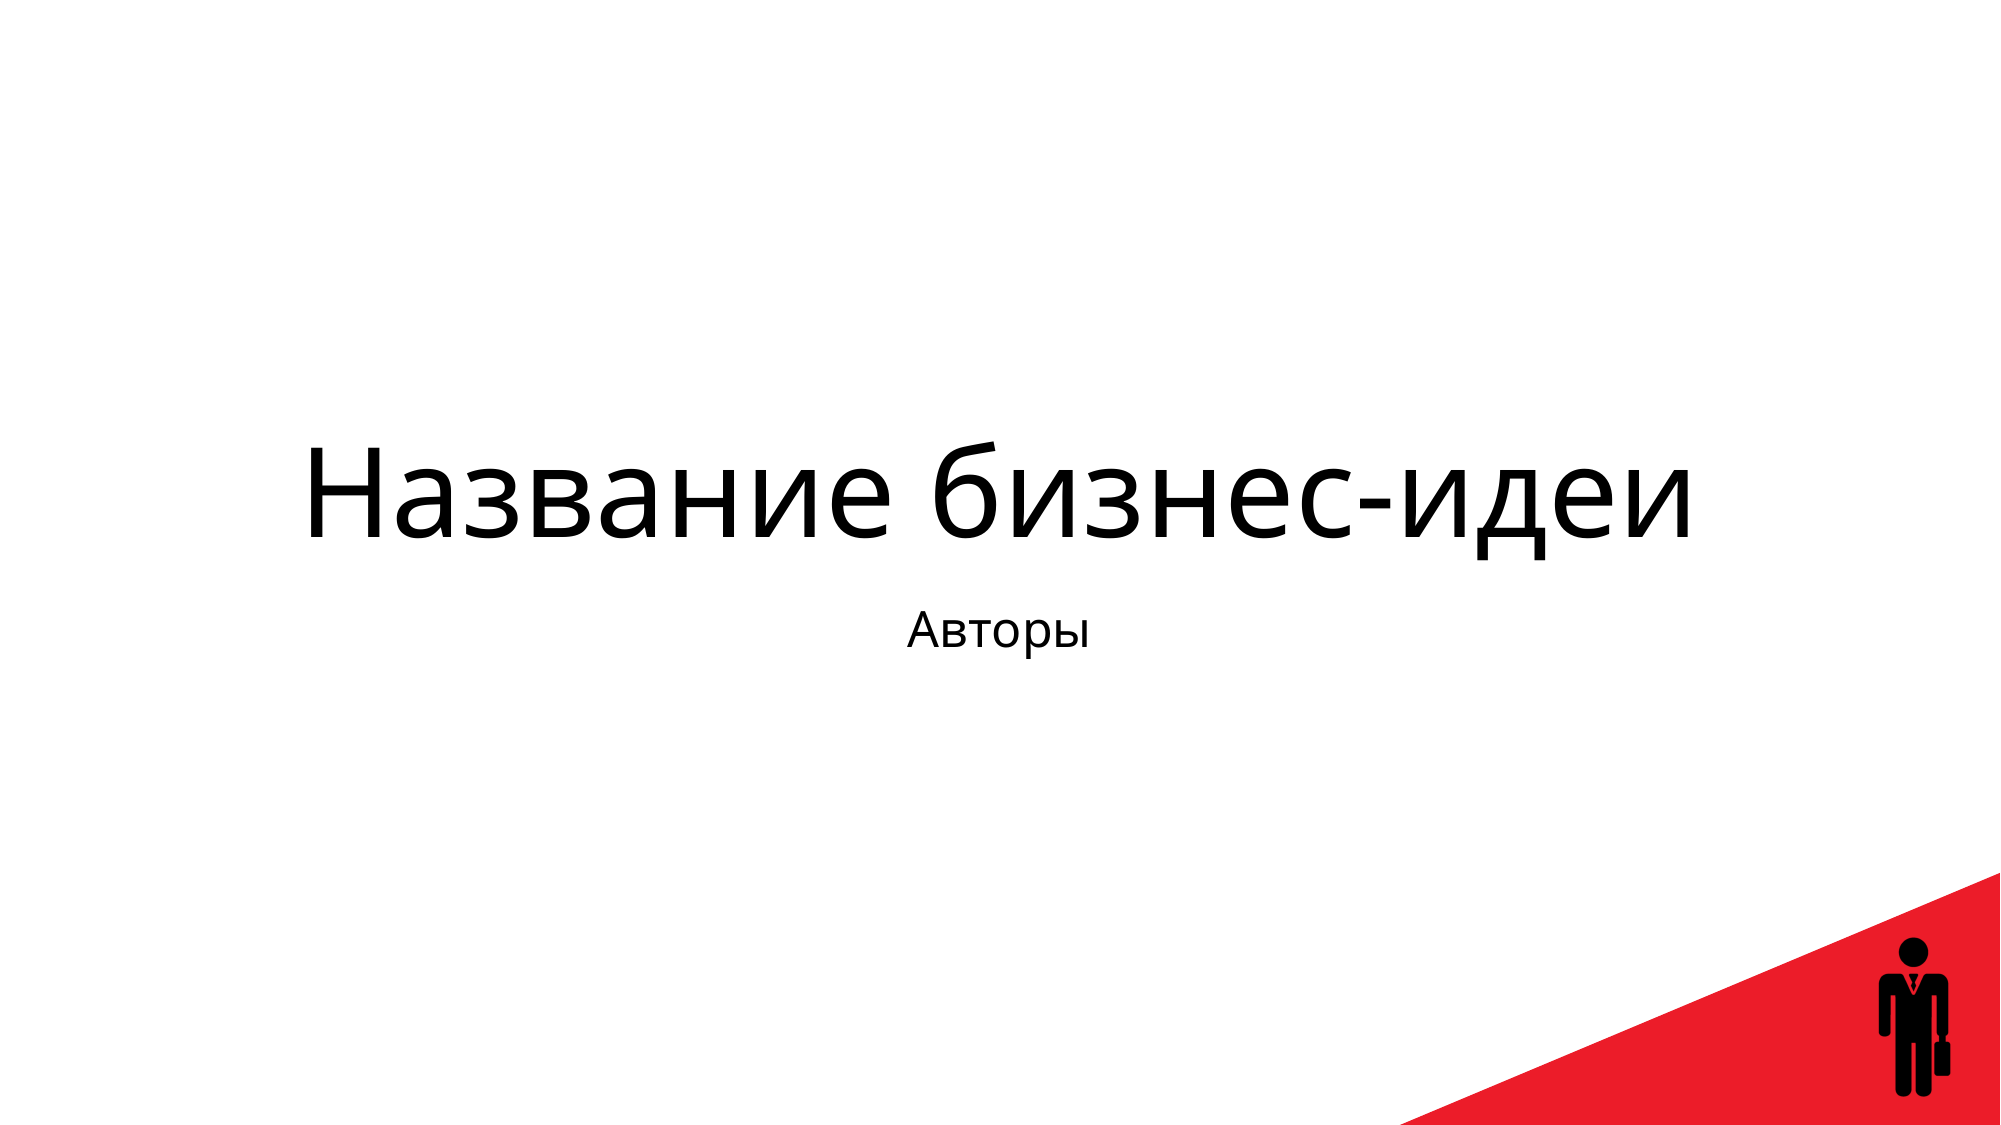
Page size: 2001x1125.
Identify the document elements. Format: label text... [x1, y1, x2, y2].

subtitle Авторы [249, 590, 1750, 863]
picture [1840, 931, 1989, 1103]
title Название бизнес-идеи [249, 184, 1750, 576]
